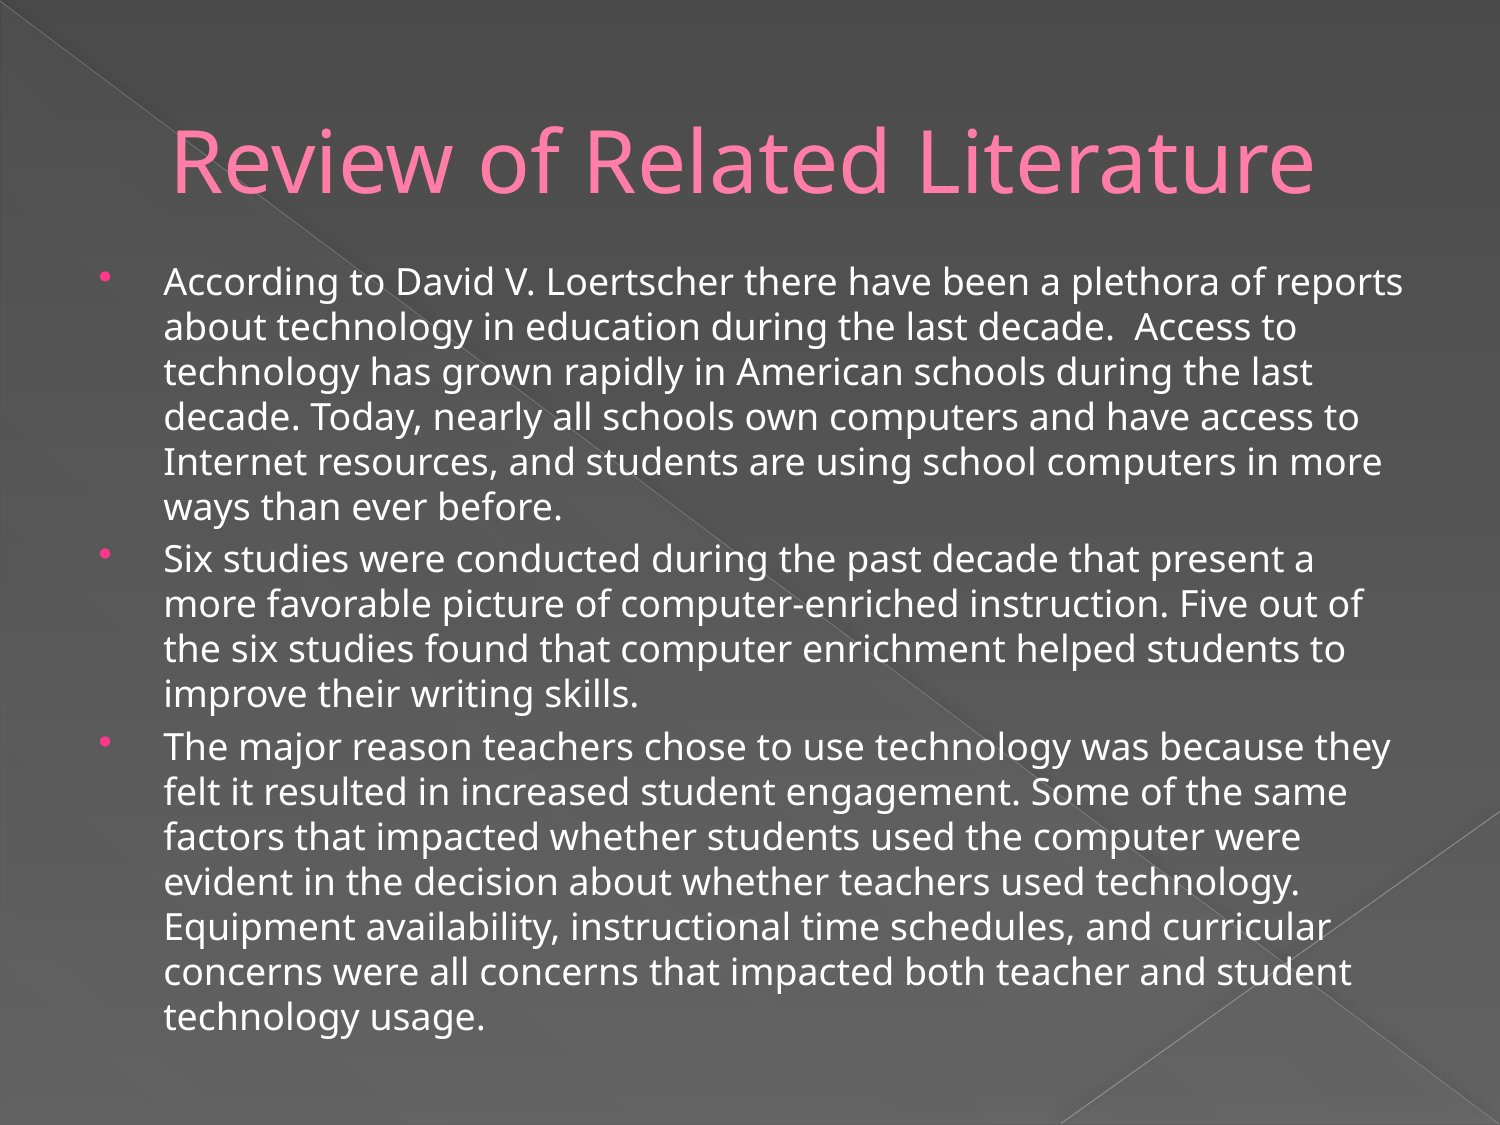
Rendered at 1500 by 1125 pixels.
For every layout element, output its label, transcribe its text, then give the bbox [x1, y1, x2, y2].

list According to David V. Loertscher there have been a plethora of reports about technology in education during the last decade. Access to technology has grown rapidly in American schools during the last decade. Today, nearly all schools own computers and have access to Internet resources, and students are using school computers in more ways than ever before. Six studies were conducted during the past decade that present a more favorable picture of computer-enriched instruction. Five out of the six studies found that computer enrichment helped students to improve their writing skills. The major reason teachers chose to use technology was because they felt it resulted in increased student engagement. Some of the same factors that impacted whether students used the computer were evident in the decision about whether teachers used technology. Equipment availability, instructional time schedules, and curricular concerns were all concerns that impacted both teacher and student technology usage. [75, 250, 1425, 1059]
title Review of Related Literature [75, 43, 1425, 250]
